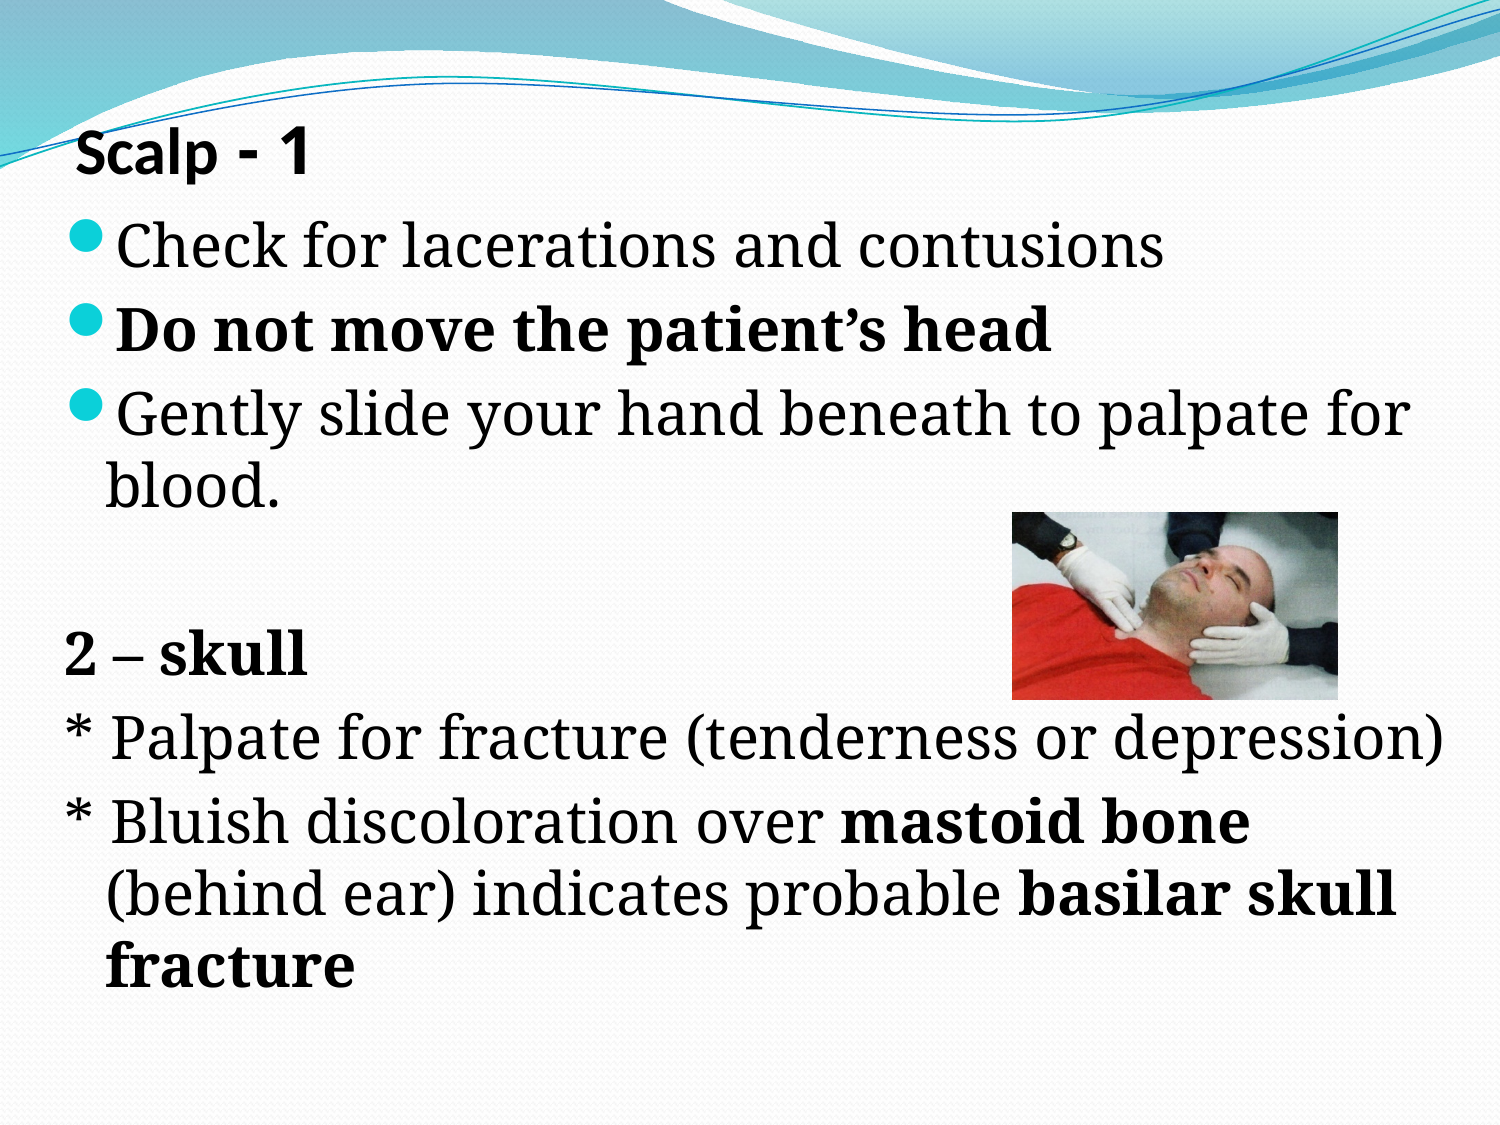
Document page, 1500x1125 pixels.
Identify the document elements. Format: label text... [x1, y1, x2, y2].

list Check for lacerations and contusions Do not move the patient’s head Gently slide your hand beneath to palpate for blood. 2 – skull * Palpate for fracture (tenderness or depression) * Bluish discoloration over mastoid bone (behind ear) indicates probable basilar skull fracture [50, 200, 1475, 1088]
text_box [222, 218, 253, 279]
title 1 - Scalp [75, 62, 1425, 188]
picture [1012, 512, 1338, 701]
